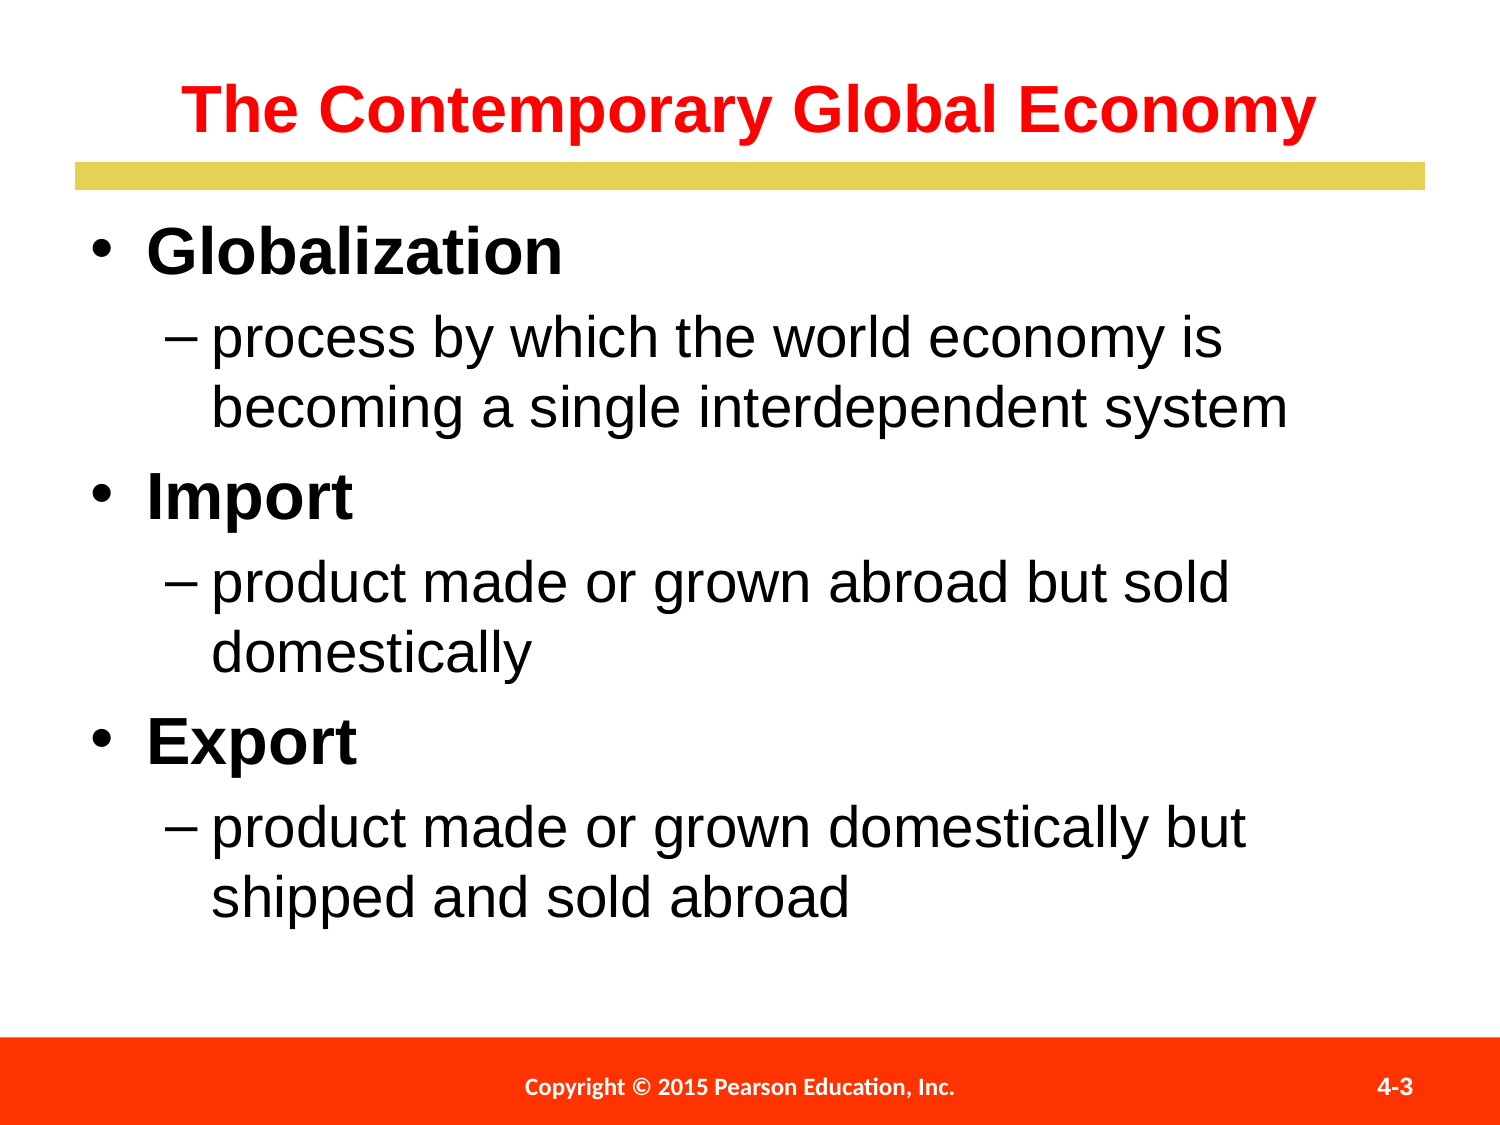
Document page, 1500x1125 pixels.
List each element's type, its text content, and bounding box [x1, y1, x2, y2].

title The Contemporary Global Economy [74, 12, 1426, 199]
list Globalization process by which the world economy is becoming a single interdependent system Import product made or grown abroad but sold domestically Export product made or grown domestically but shipped and sold abroad [74, 199, 1426, 1006]
